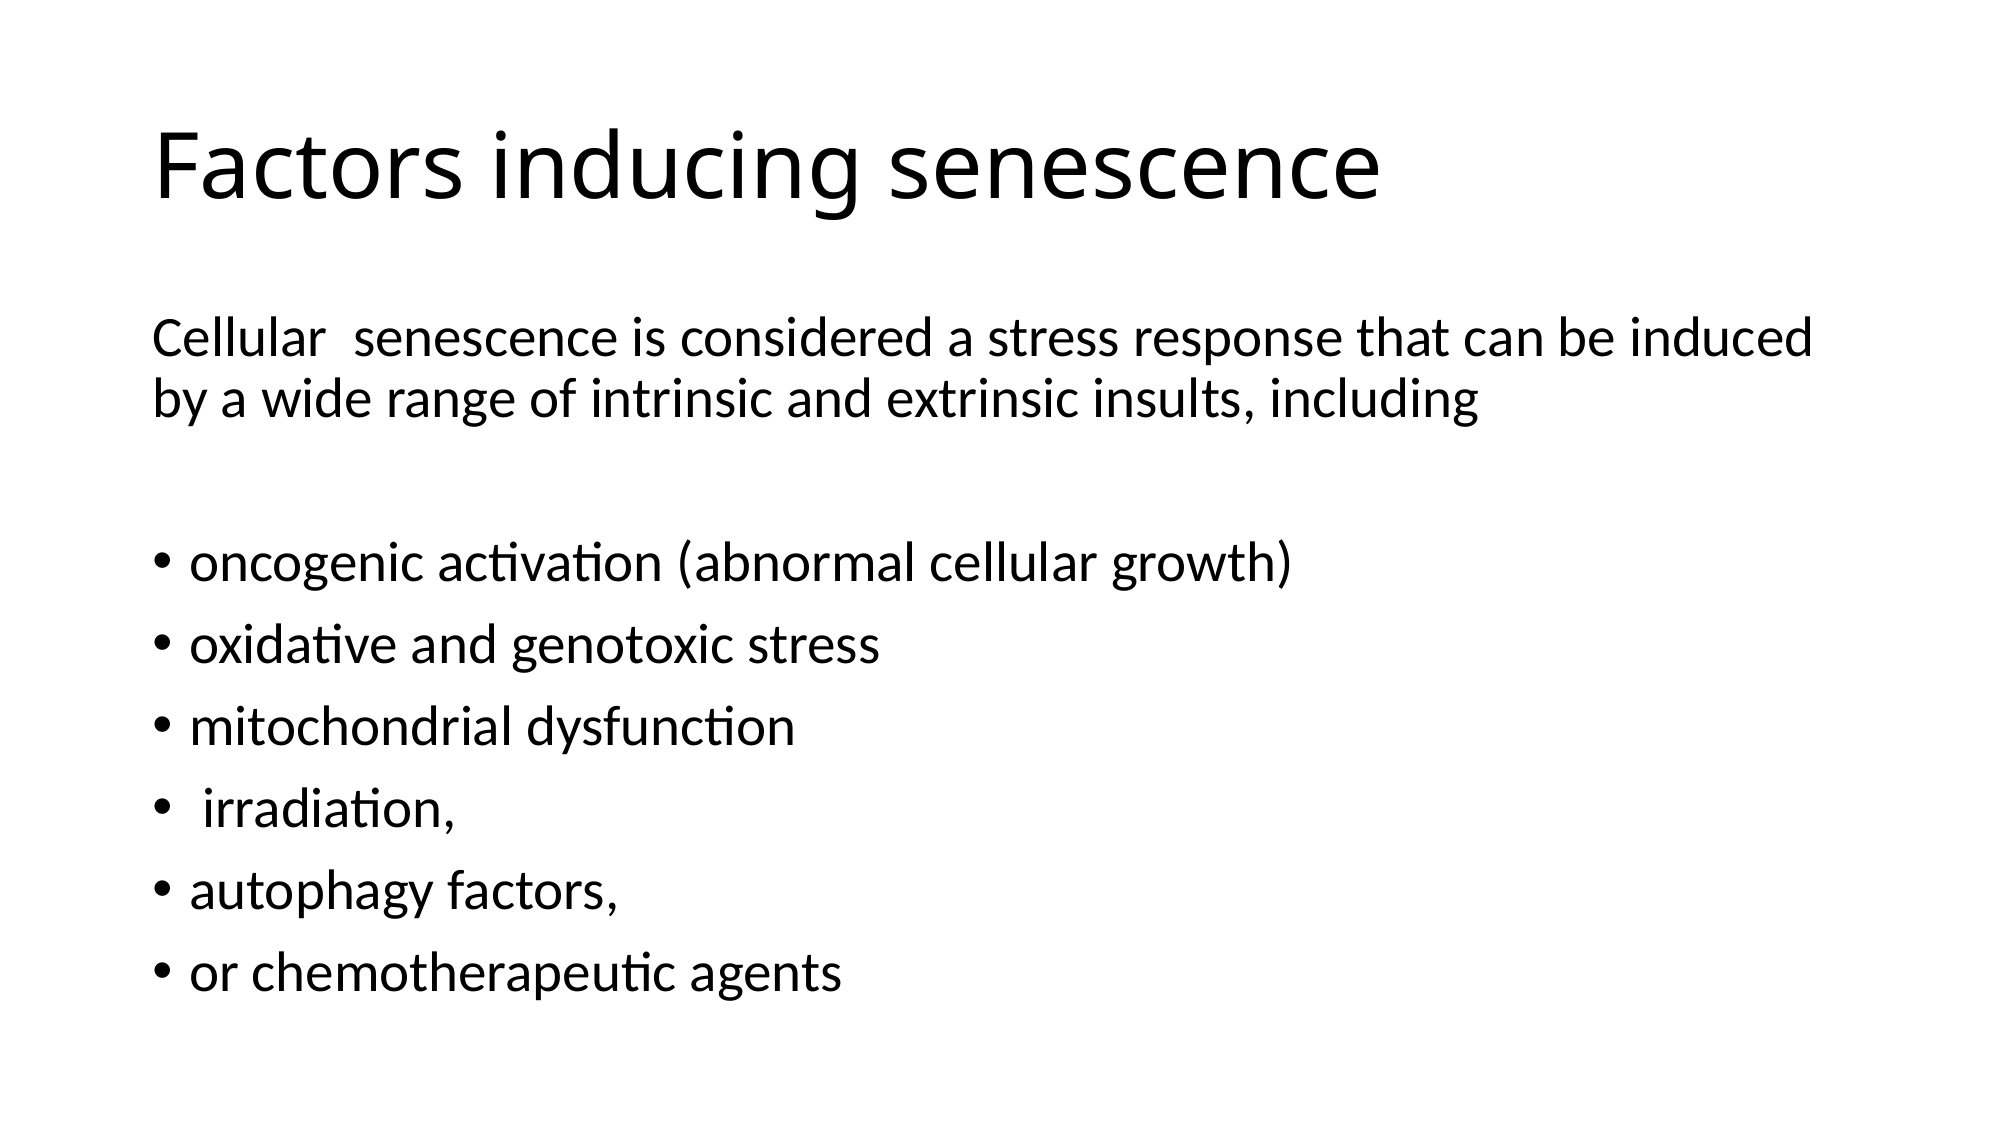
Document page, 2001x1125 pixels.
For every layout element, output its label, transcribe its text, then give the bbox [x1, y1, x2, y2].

list Cellular senescence is considered a stress response that can be induced by a wide range of intrinsic and extrinsic insults, including oncogenic activation (abnormal cellular growth) oxidative and genotoxic stress mitochondrial dysfunction irradiation, autophagy factors, or chemotherapeutic agents [137, 299, 1863, 1014]
title Factors inducing senescence [137, 59, 1863, 278]
